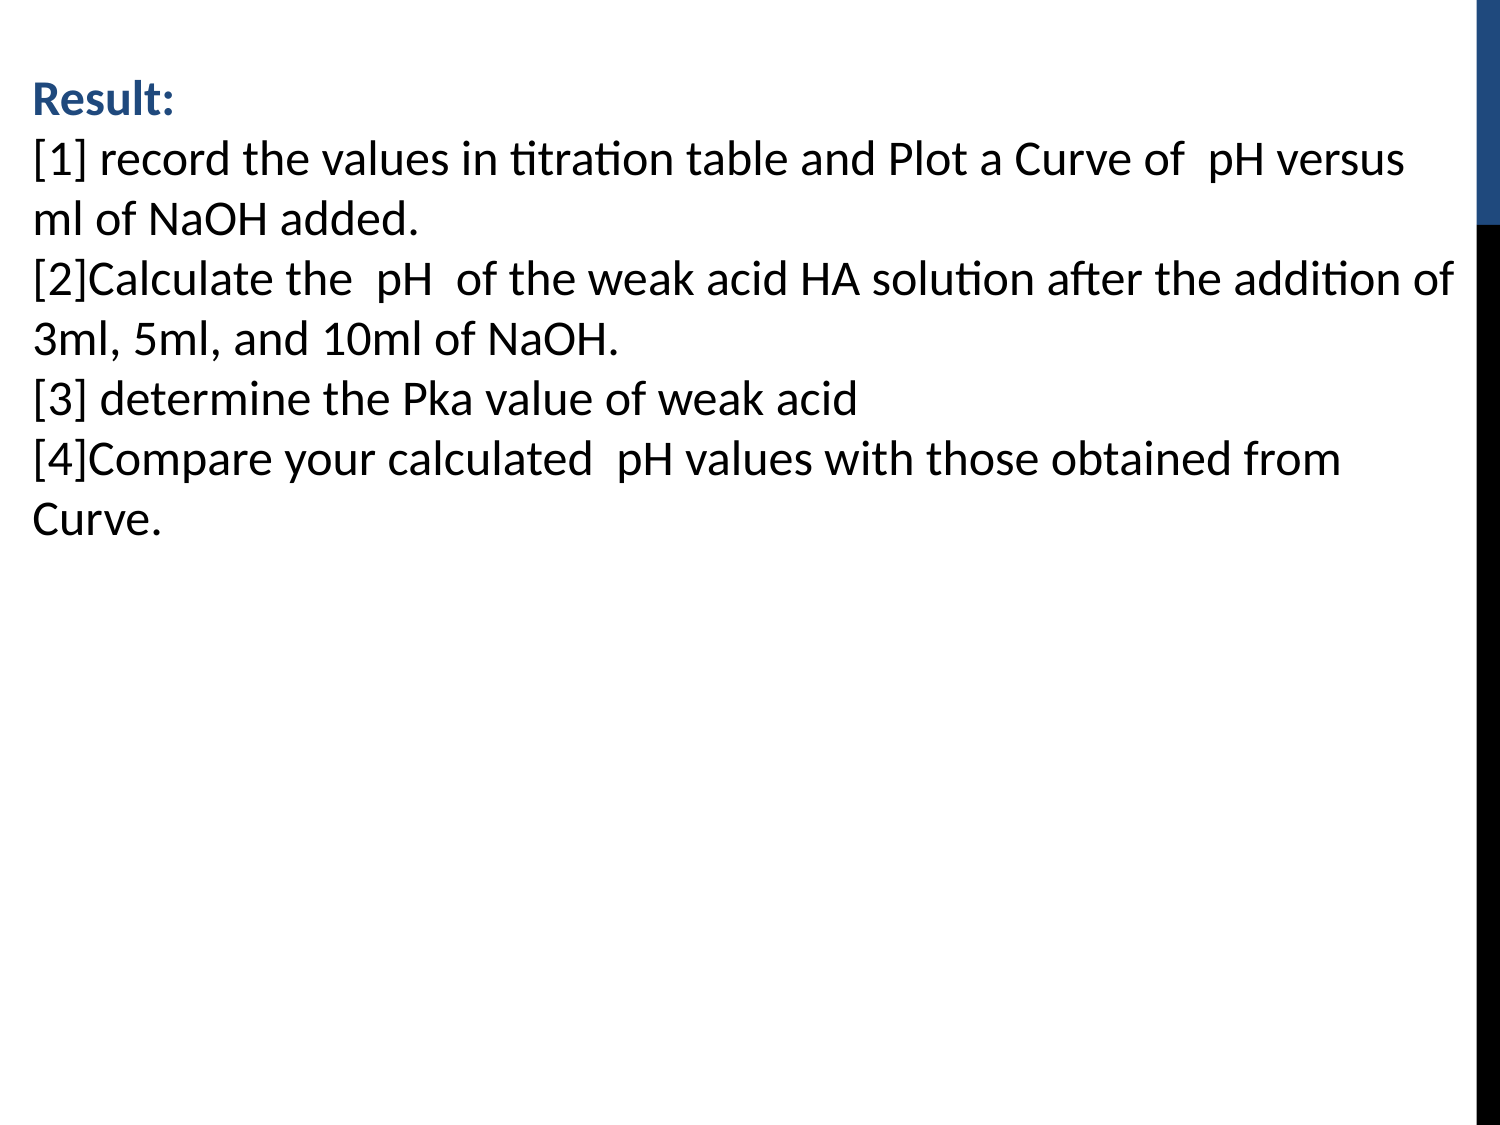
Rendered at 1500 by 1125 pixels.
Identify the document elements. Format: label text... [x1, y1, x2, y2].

text_box Result: [1] record the values in titration table and Plot a Curve of pH versus ml of NaOH added. [2]Calculate the pH of the weak acid HA solution after the addition of 3ml, 5ml, and 10ml of NaOH. [3] determine the Pka value of weak acid [4]Compare your calculated pH values with those obtained from Curve. [17, 58, 1471, 674]
